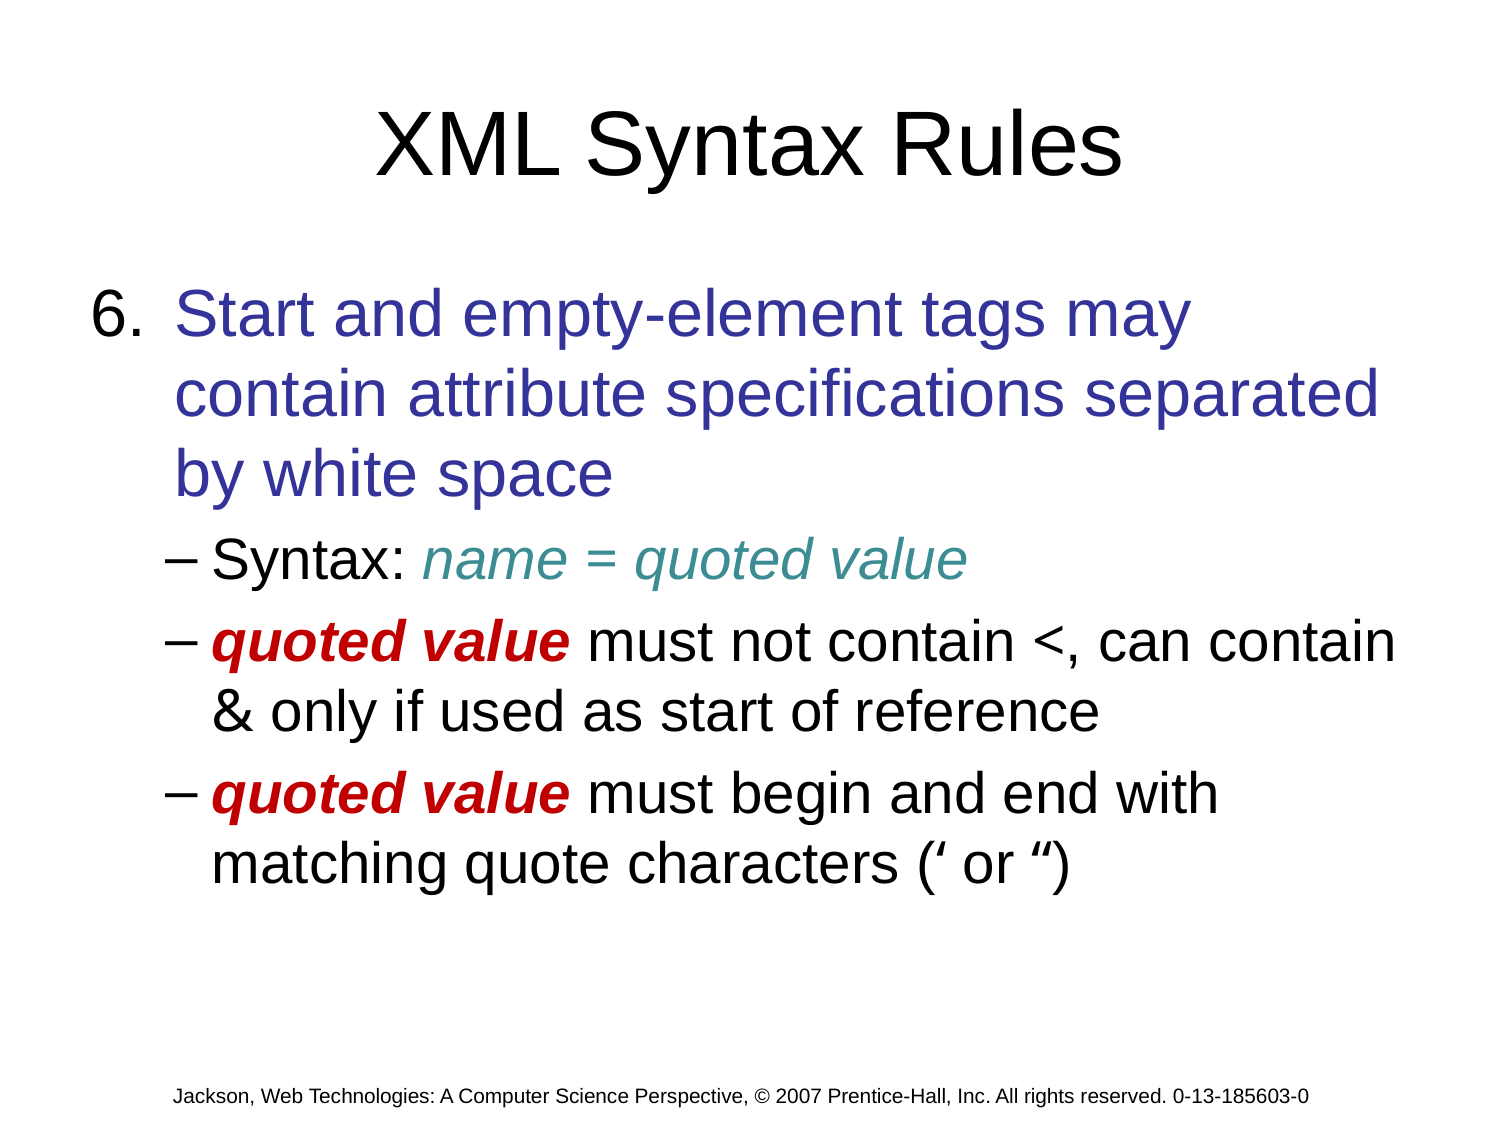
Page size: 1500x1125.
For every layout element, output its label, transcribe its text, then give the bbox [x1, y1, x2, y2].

title XML Syntax Rules [75, 45, 1425, 233]
list Start and empty-element tags may contain attribute specifications separated by white space Syntax: name = quoted value quoted value must not contain <, can contain & only if used as start of reference quoted value must begin and end with matching quote characters (‘ or “) [75, 262, 1425, 1005]
footer Jackson, Web Technologies: A Computer Science Perspective, © 2007 Prentice-Hall, Inc. All rights reserved. 0-13-185603-0 [75, 1074, 1413, 1103]
